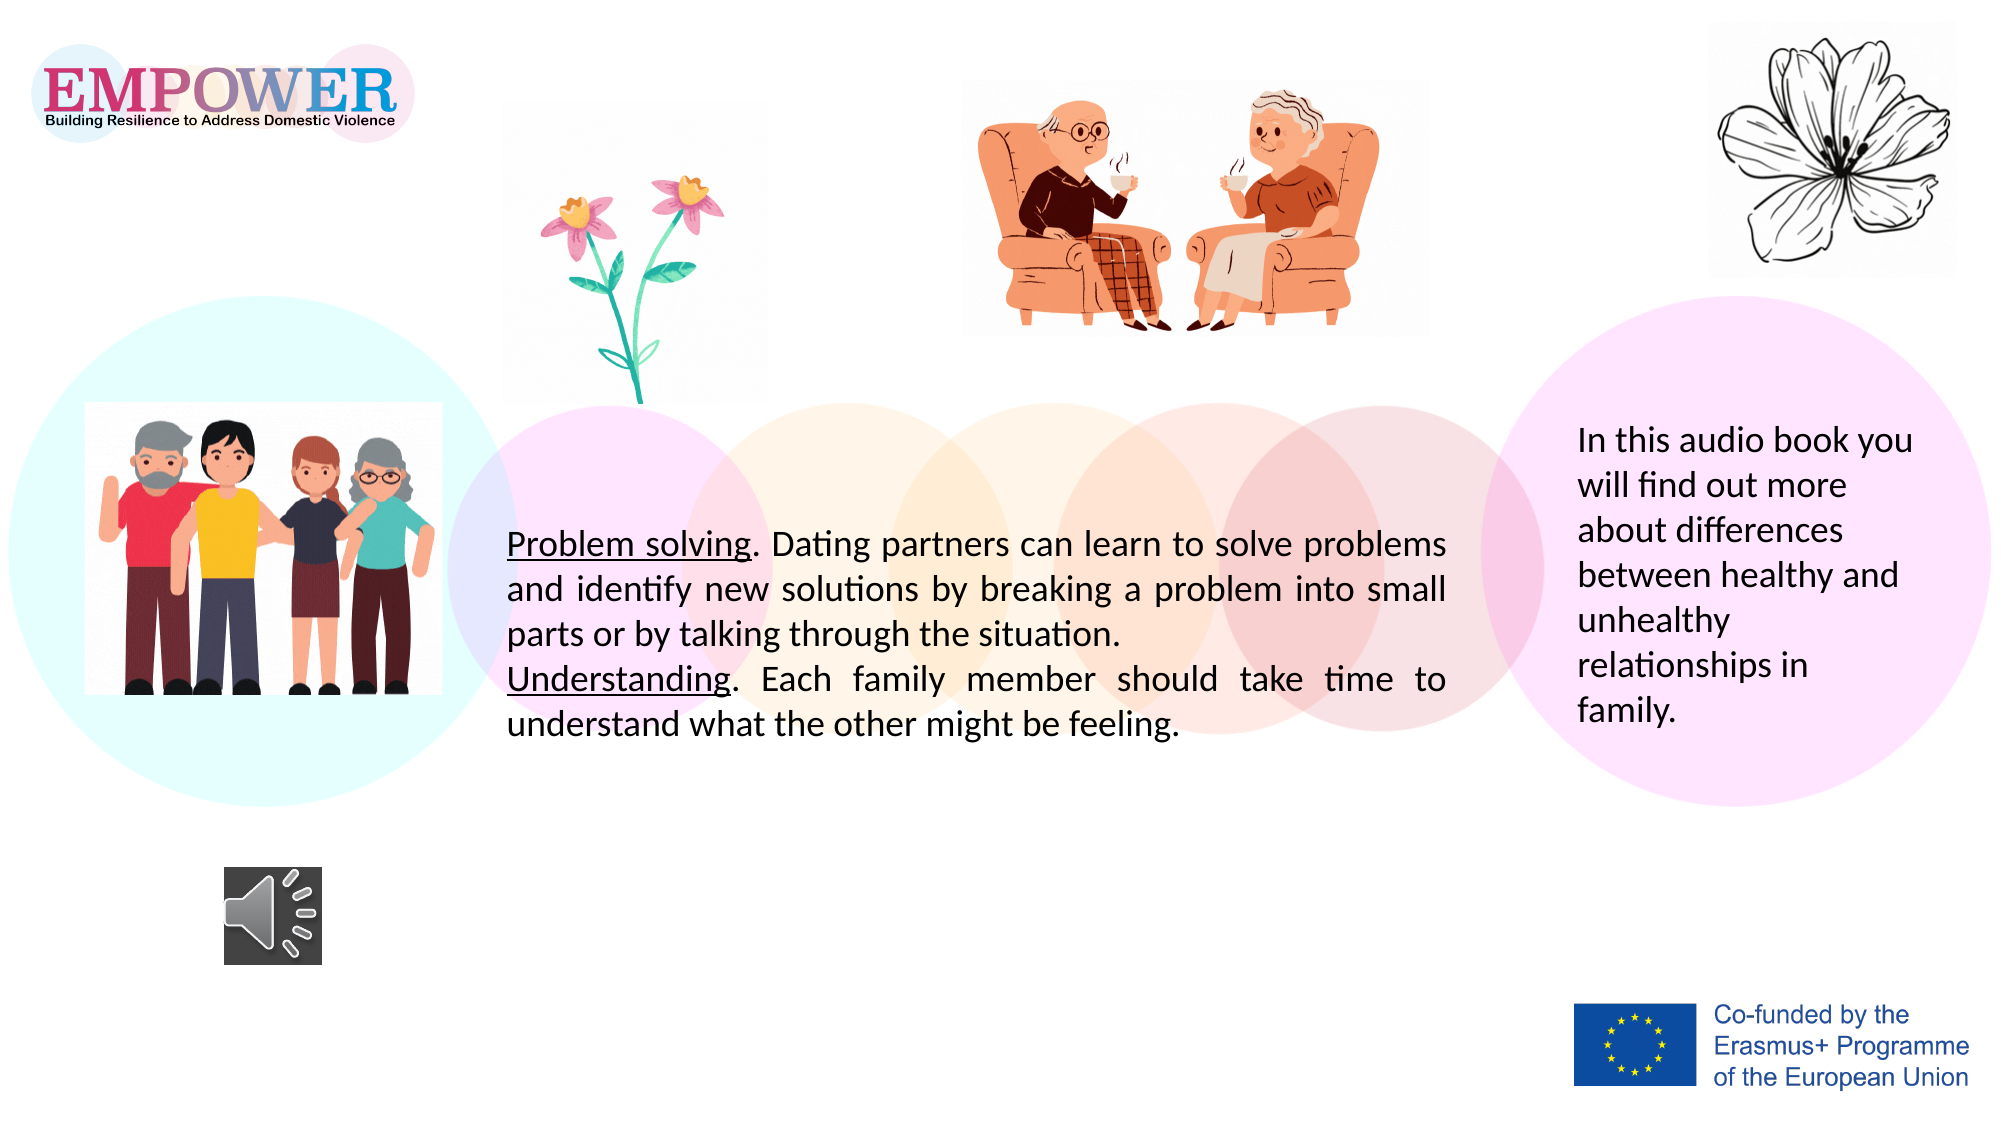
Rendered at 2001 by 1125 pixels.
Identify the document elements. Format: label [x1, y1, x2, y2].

picture [1708, 21, 1957, 278]
picture [8, 80, 1992, 807]
text_box [1550, 979, 2000, 1109]
picture [31, 44, 415, 143]
picture [222, 866, 323, 967]
